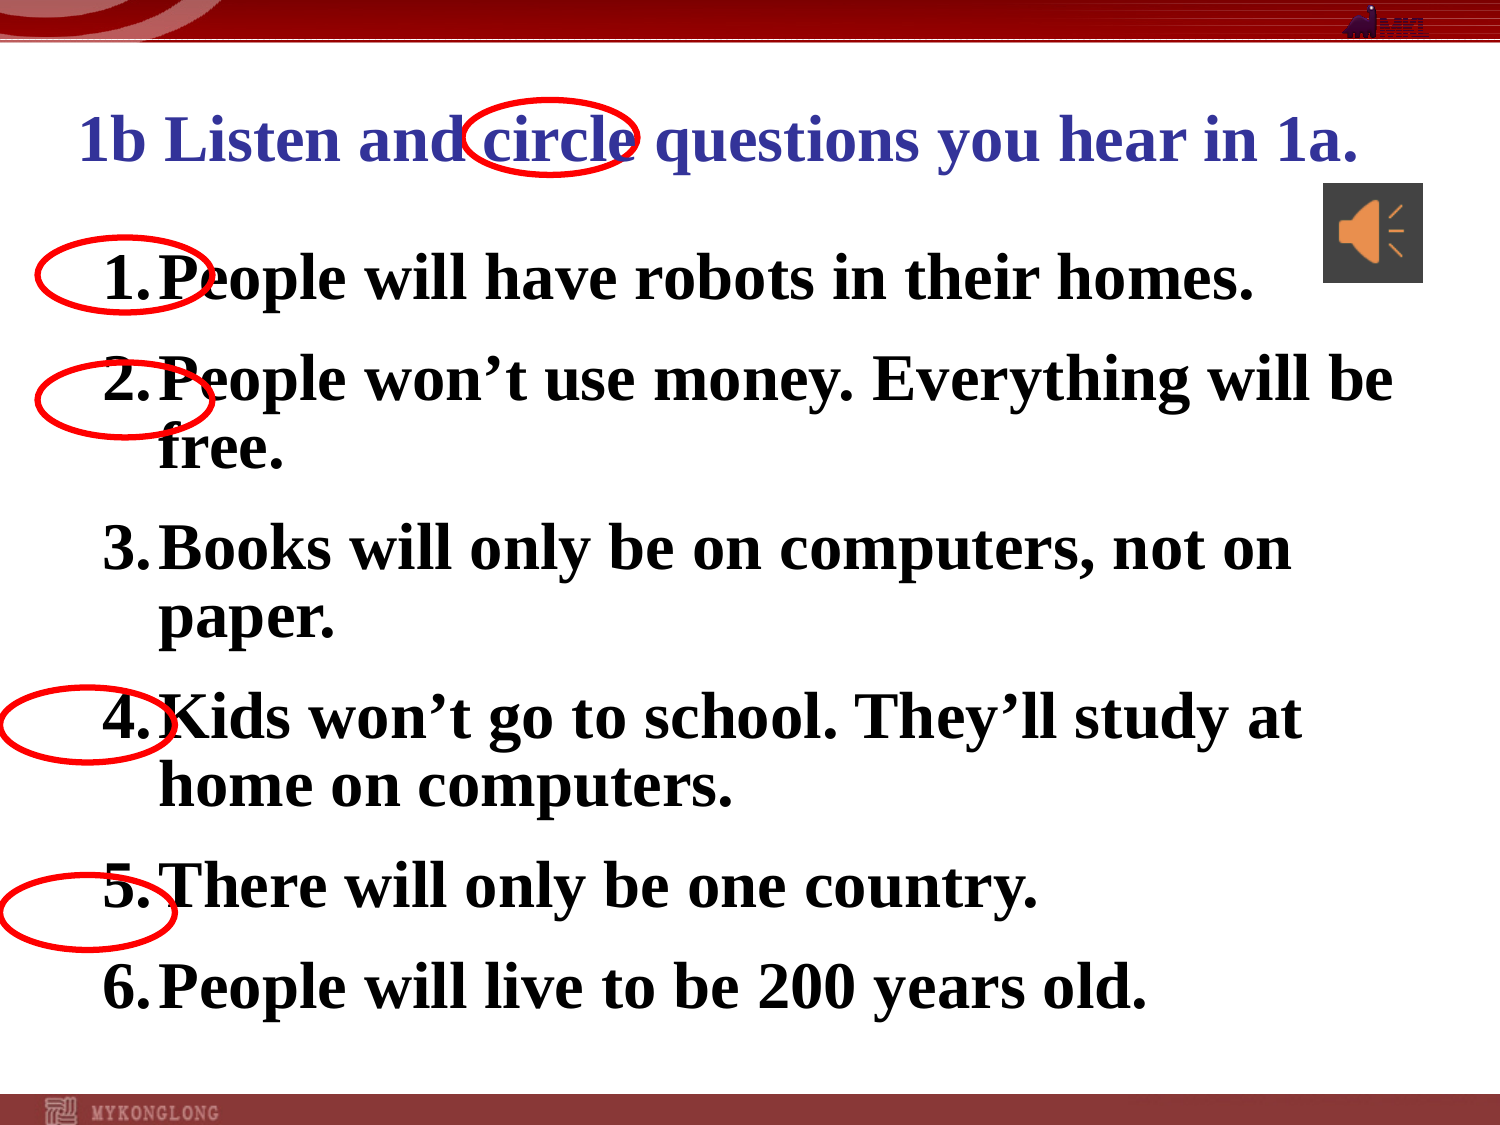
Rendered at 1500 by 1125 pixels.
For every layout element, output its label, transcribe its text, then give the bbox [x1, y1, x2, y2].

picture [0, 0, 1500, 44]
picture [1321, 182, 1424, 285]
text_box [0, 874, 175, 950]
text_box [37, 362, 213, 438]
picture [0, 1094, 1500, 1125]
text_box [37, 237, 213, 313]
text_box [0, 687, 175, 763]
text_box 1b Listen and circle questions you hear in 1a. [62, 87, 1376, 183]
text_box People will have robots in their homes. People won’t use money. Everything will be free. Books will only be on computers, not on paper. Kids won’t go to school. They’ll study at home on computers. There will only be one country. People will live to be 200 years old. [87, 237, 1475, 1030]
